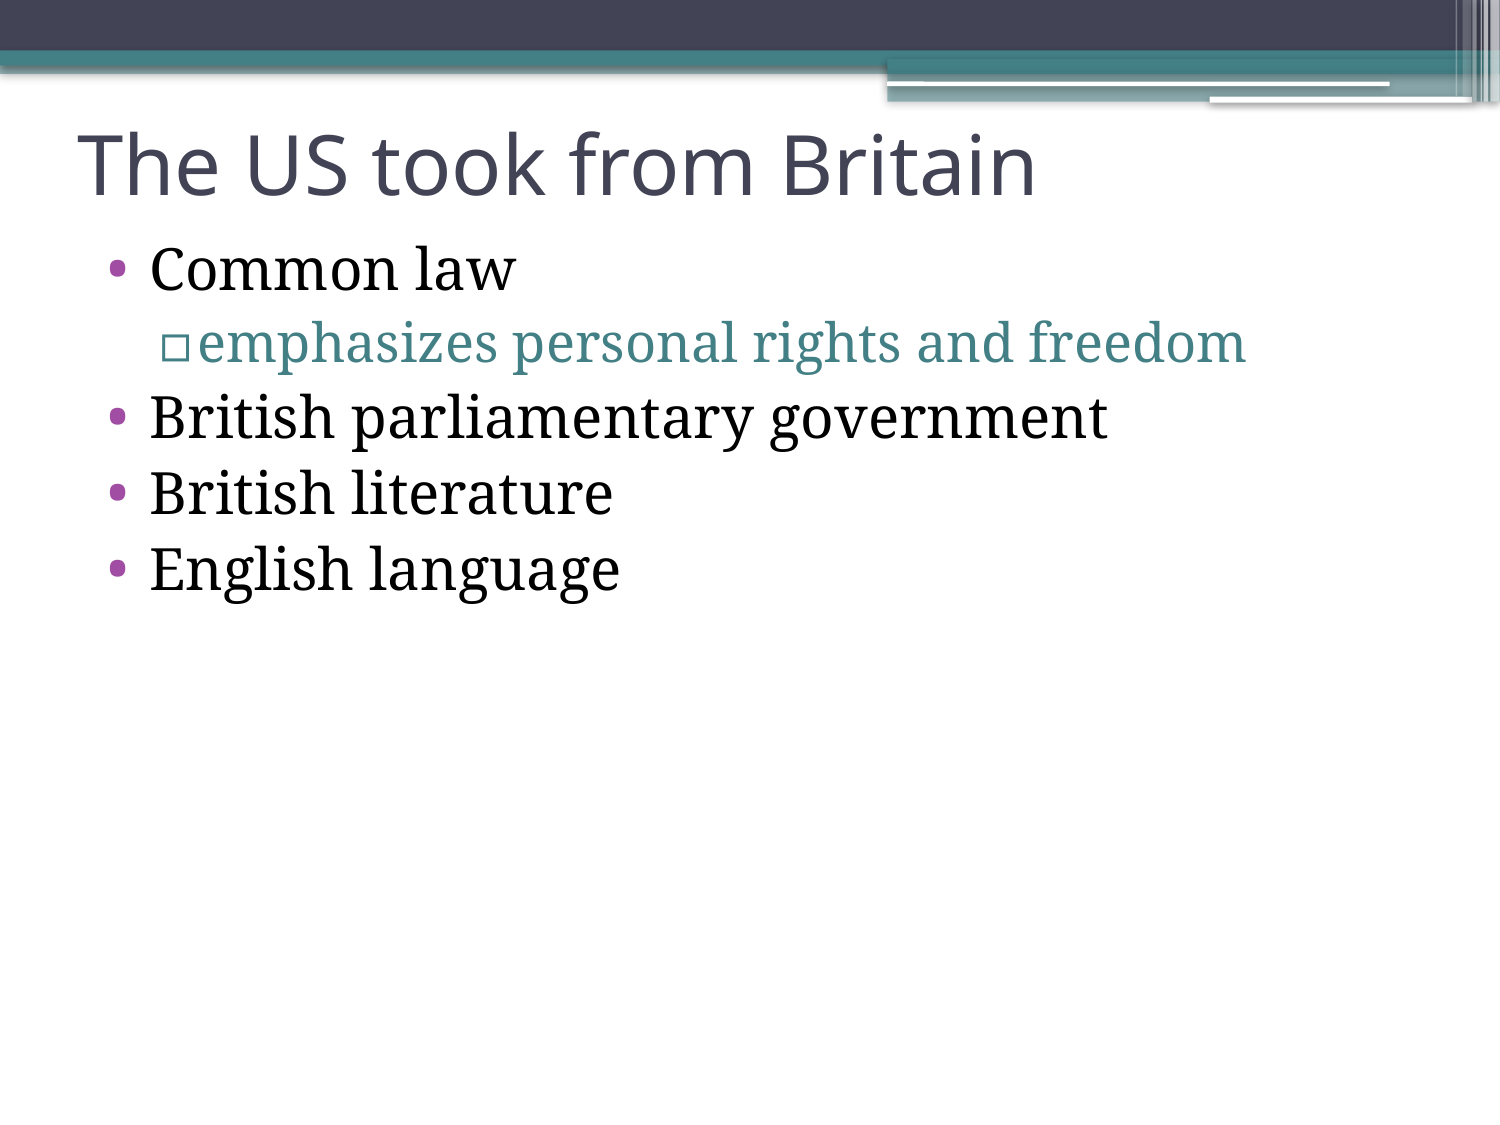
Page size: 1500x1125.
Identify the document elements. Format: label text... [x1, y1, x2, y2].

list Common law emphasizes personal rights and freedom British parliamentary government British literature English language [75, 224, 1425, 1079]
title The US took from Britain [62, 75, 1413, 250]
